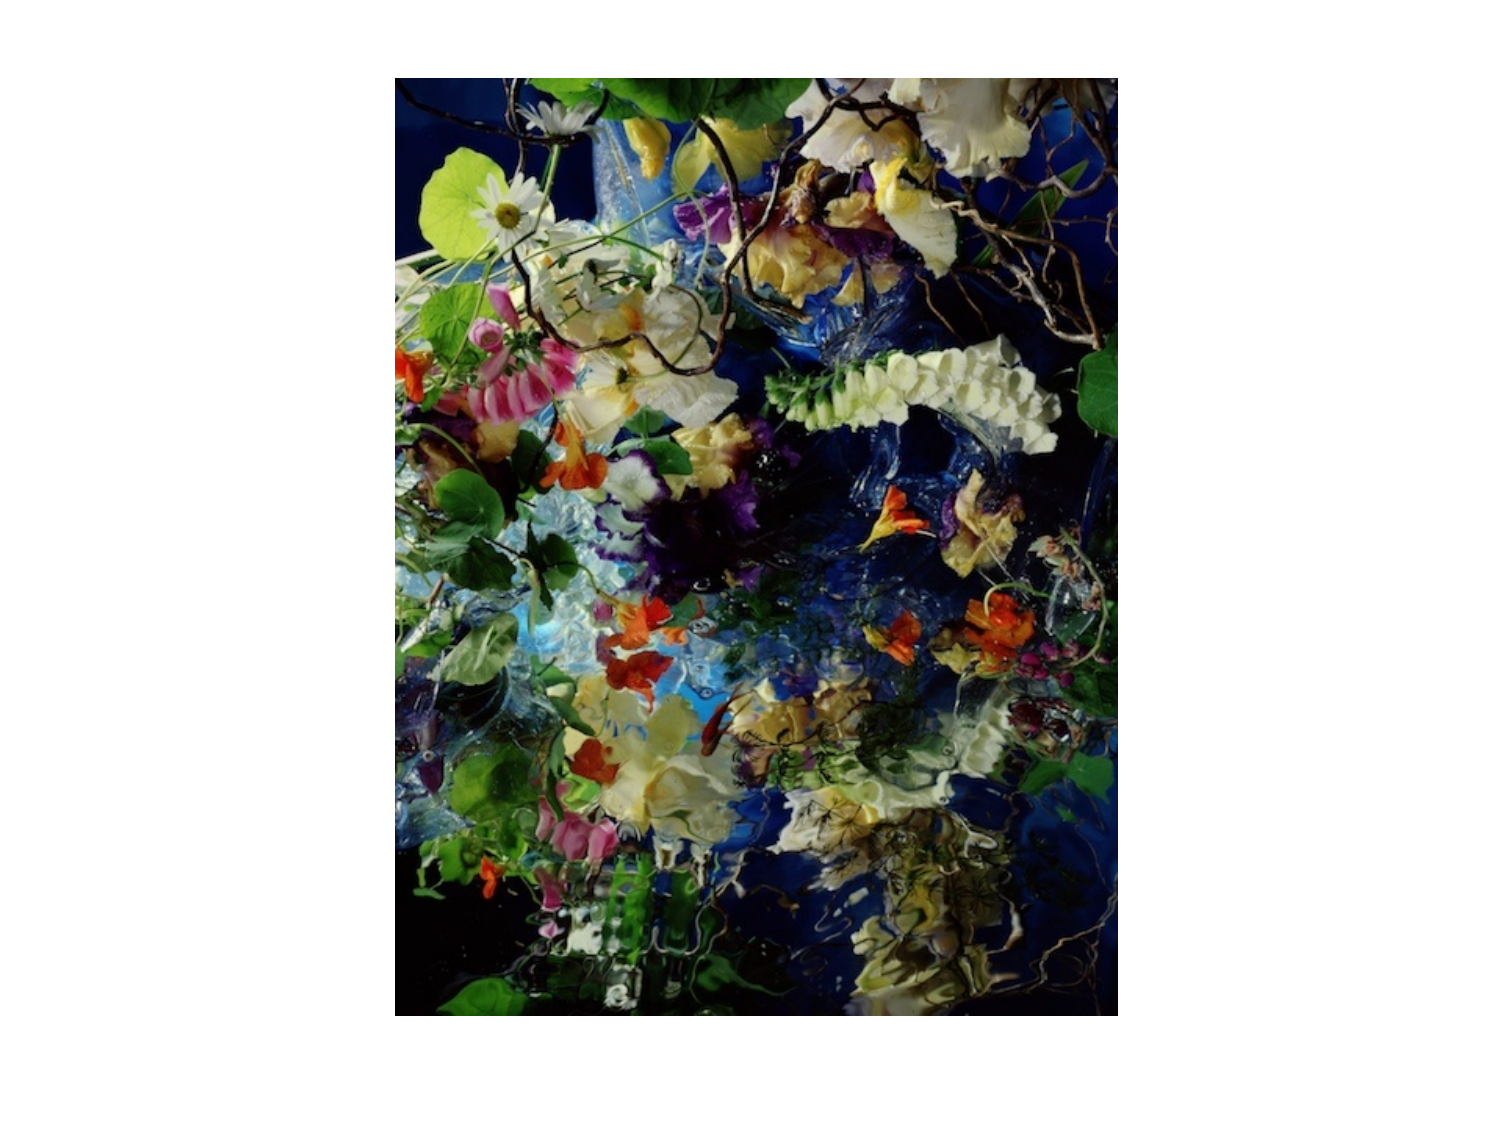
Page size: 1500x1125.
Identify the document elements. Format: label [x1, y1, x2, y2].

picture [395, 77, 1118, 1016]
